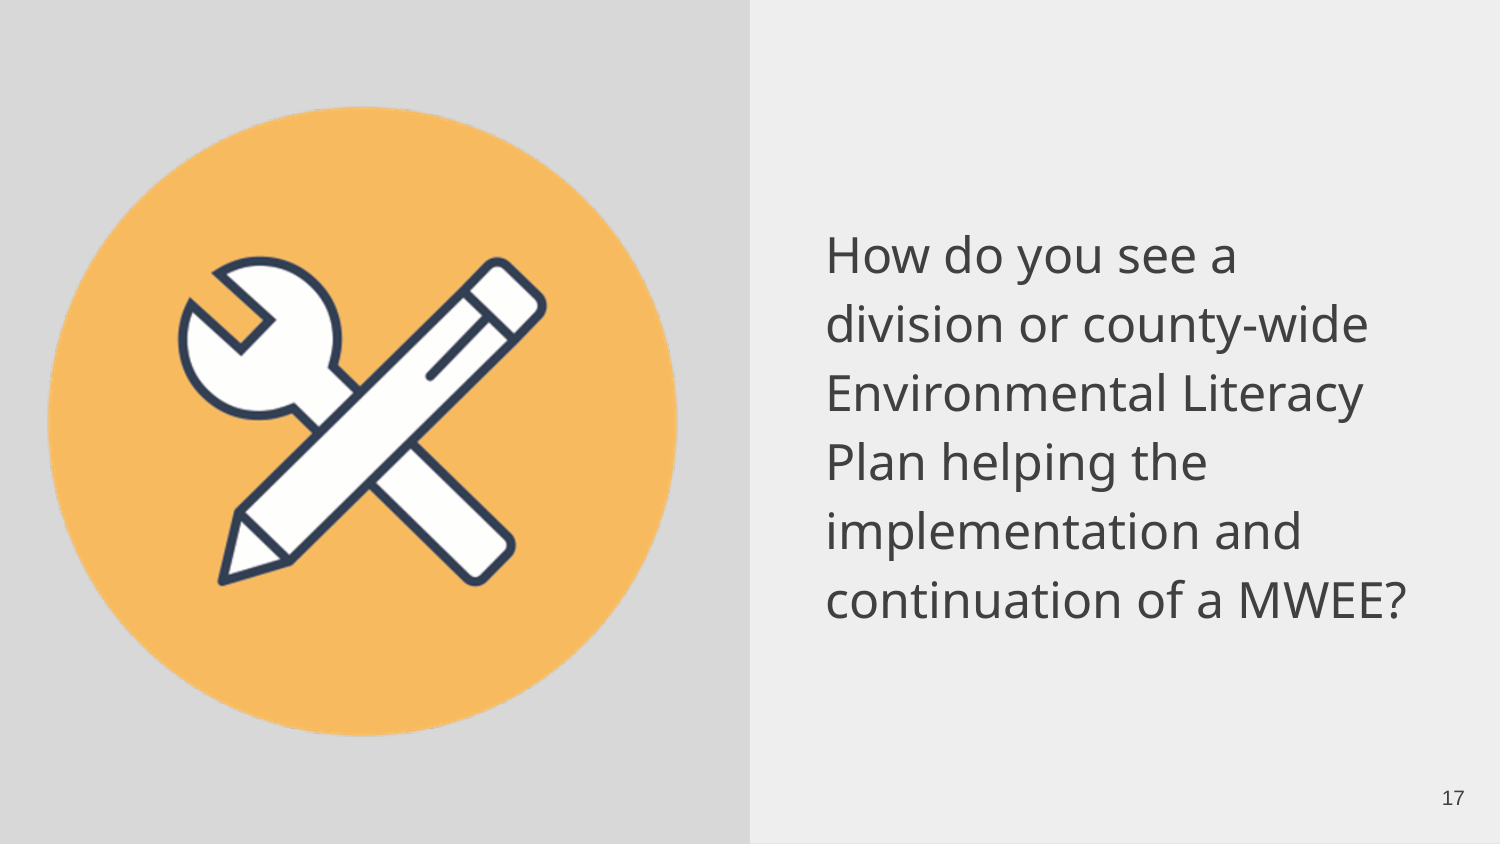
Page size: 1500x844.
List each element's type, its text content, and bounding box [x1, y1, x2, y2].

slide_number ‹#› [1389, 764, 1480, 830]
picture [29, 88, 696, 755]
list How do you see a division or county-wide Environmental Literacy Plan helping the implementation and continuation of a MWEE? [810, 118, 1440, 725]
